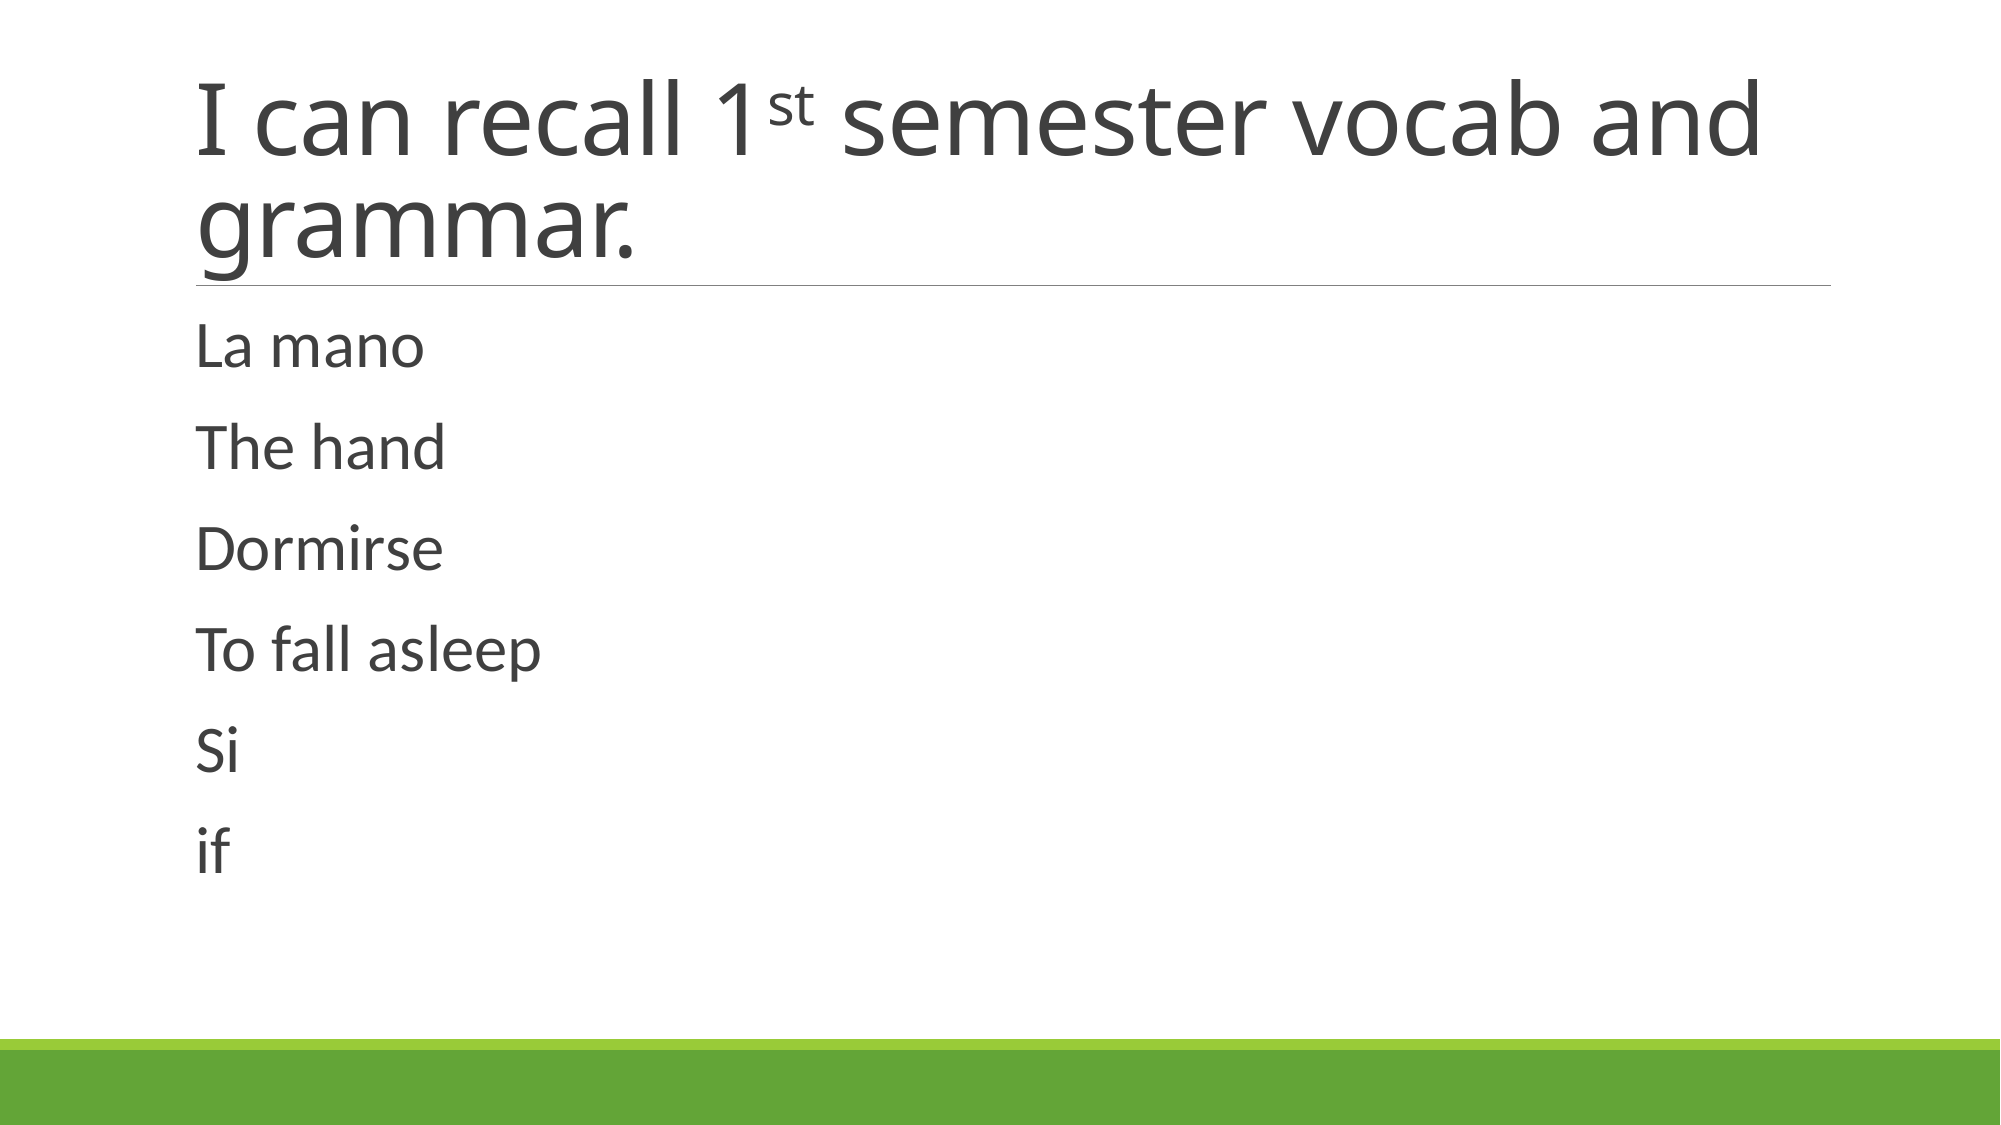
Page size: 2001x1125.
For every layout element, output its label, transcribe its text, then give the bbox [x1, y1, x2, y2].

list La mano The hand Dormirse To fall asleep Si if [180, 302, 1830, 963]
title I can recall 1st semester vocab and grammar. [180, 47, 1830, 285]
